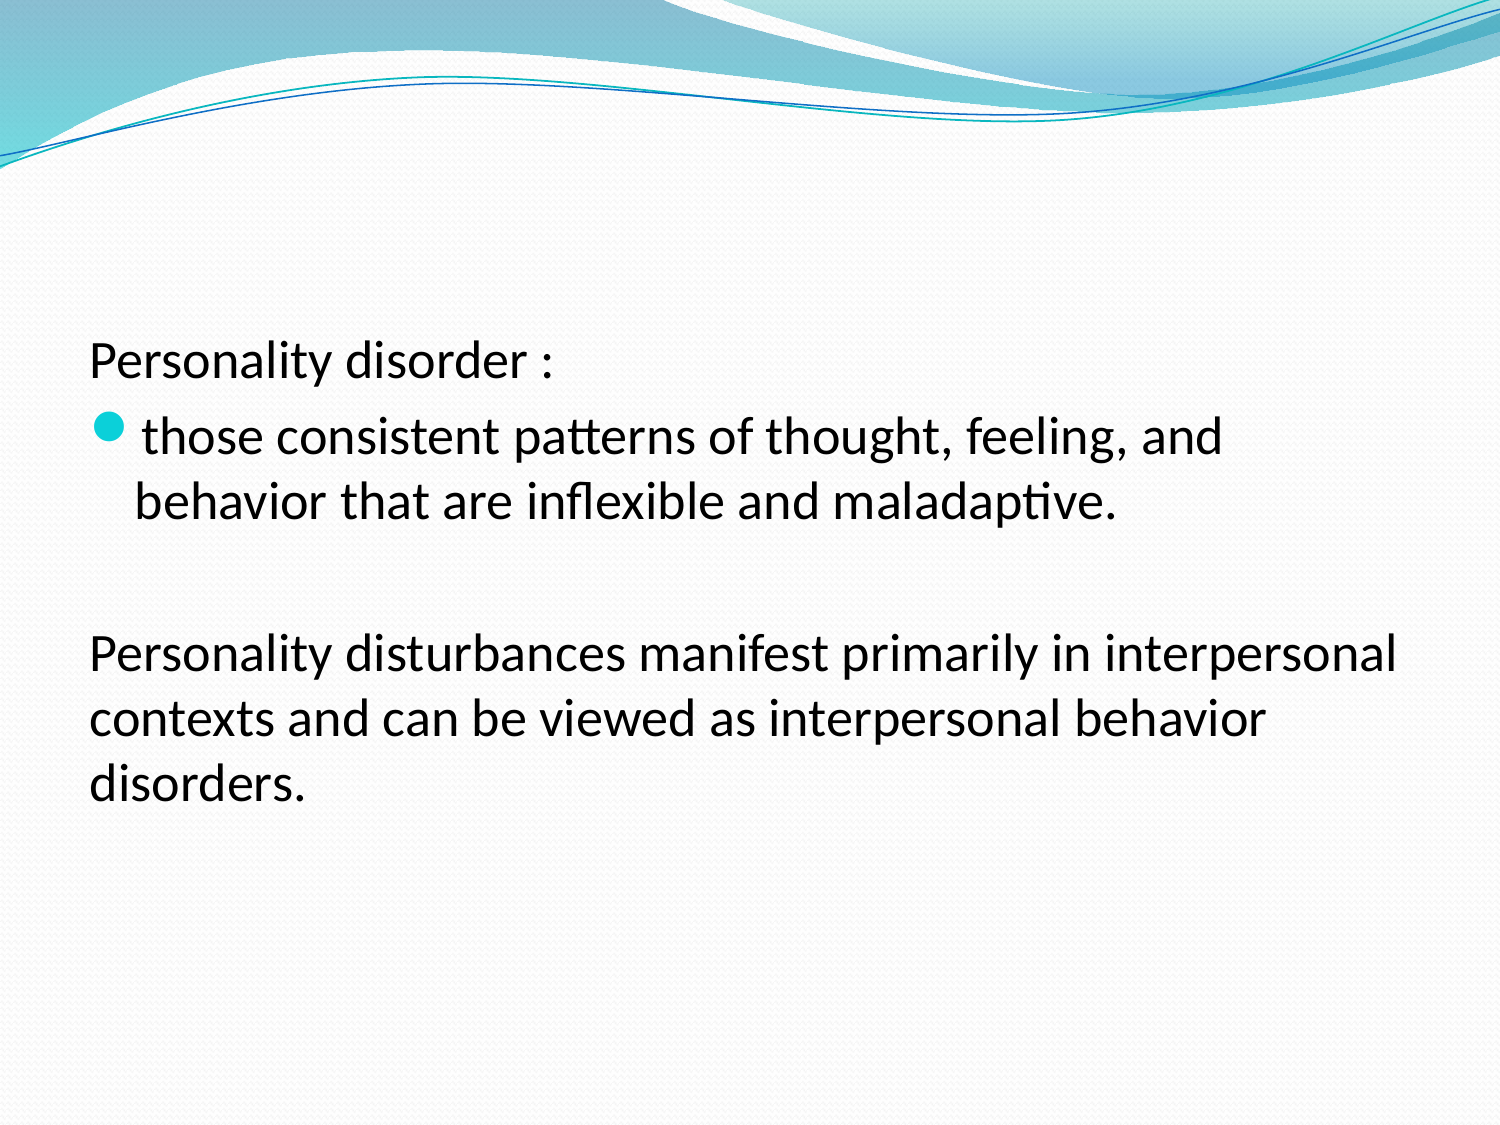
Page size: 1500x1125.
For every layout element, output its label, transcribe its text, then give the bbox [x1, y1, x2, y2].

list Personality disorder : those consistent patterns of thought, feeling, and behavior that are inflexible and maladaptive. Personality disturbances manifest primarily in interpersonal contexts and can be viewed as interpersonal behavior disorders. [75, 317, 1425, 1038]
